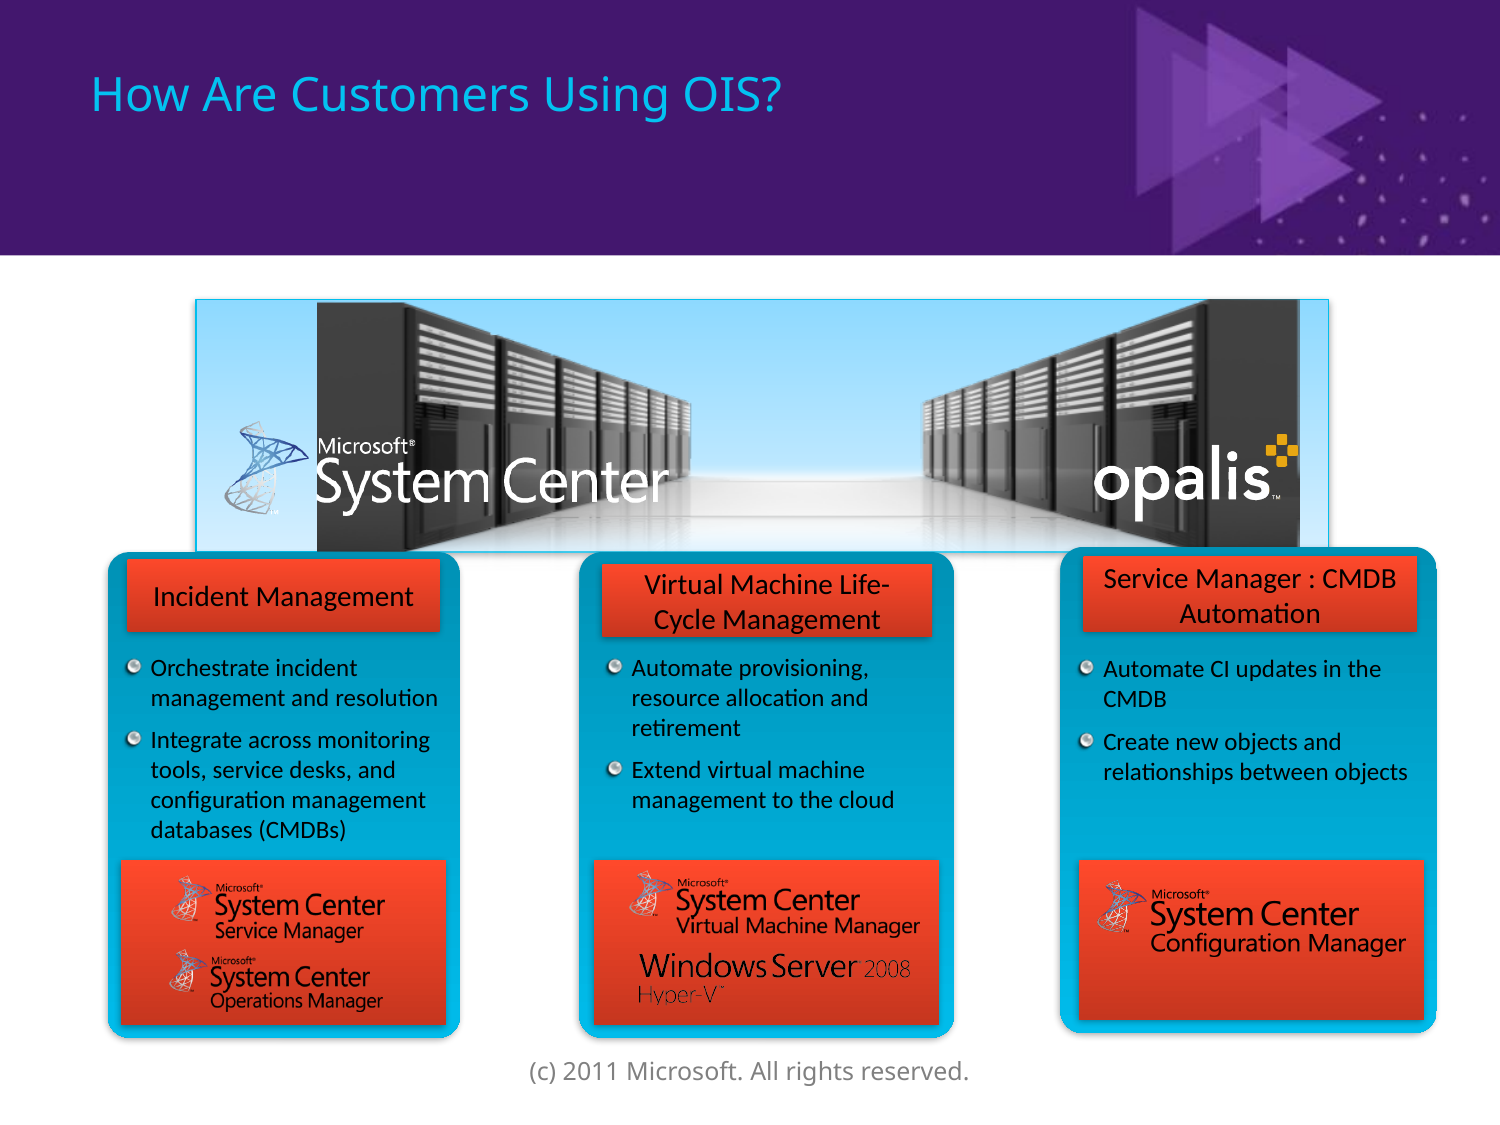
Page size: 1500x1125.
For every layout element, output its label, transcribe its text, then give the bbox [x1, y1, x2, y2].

text_box [1301, 299, 1329, 544]
text_box [195, 299, 315, 549]
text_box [1060, 546, 1437, 1034]
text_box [107, 551, 461, 1038]
picture [223, 299, 1309, 580]
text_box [579, 551, 958, 1038]
footer (c) 2011 Microsoft. All rights reserved. [512, 1042, 988, 1103]
picture [0, 0, 1500, 255]
title How Are Customers Using OIS? [75, 56, 1425, 244]
picture [639, 949, 910, 1010]
